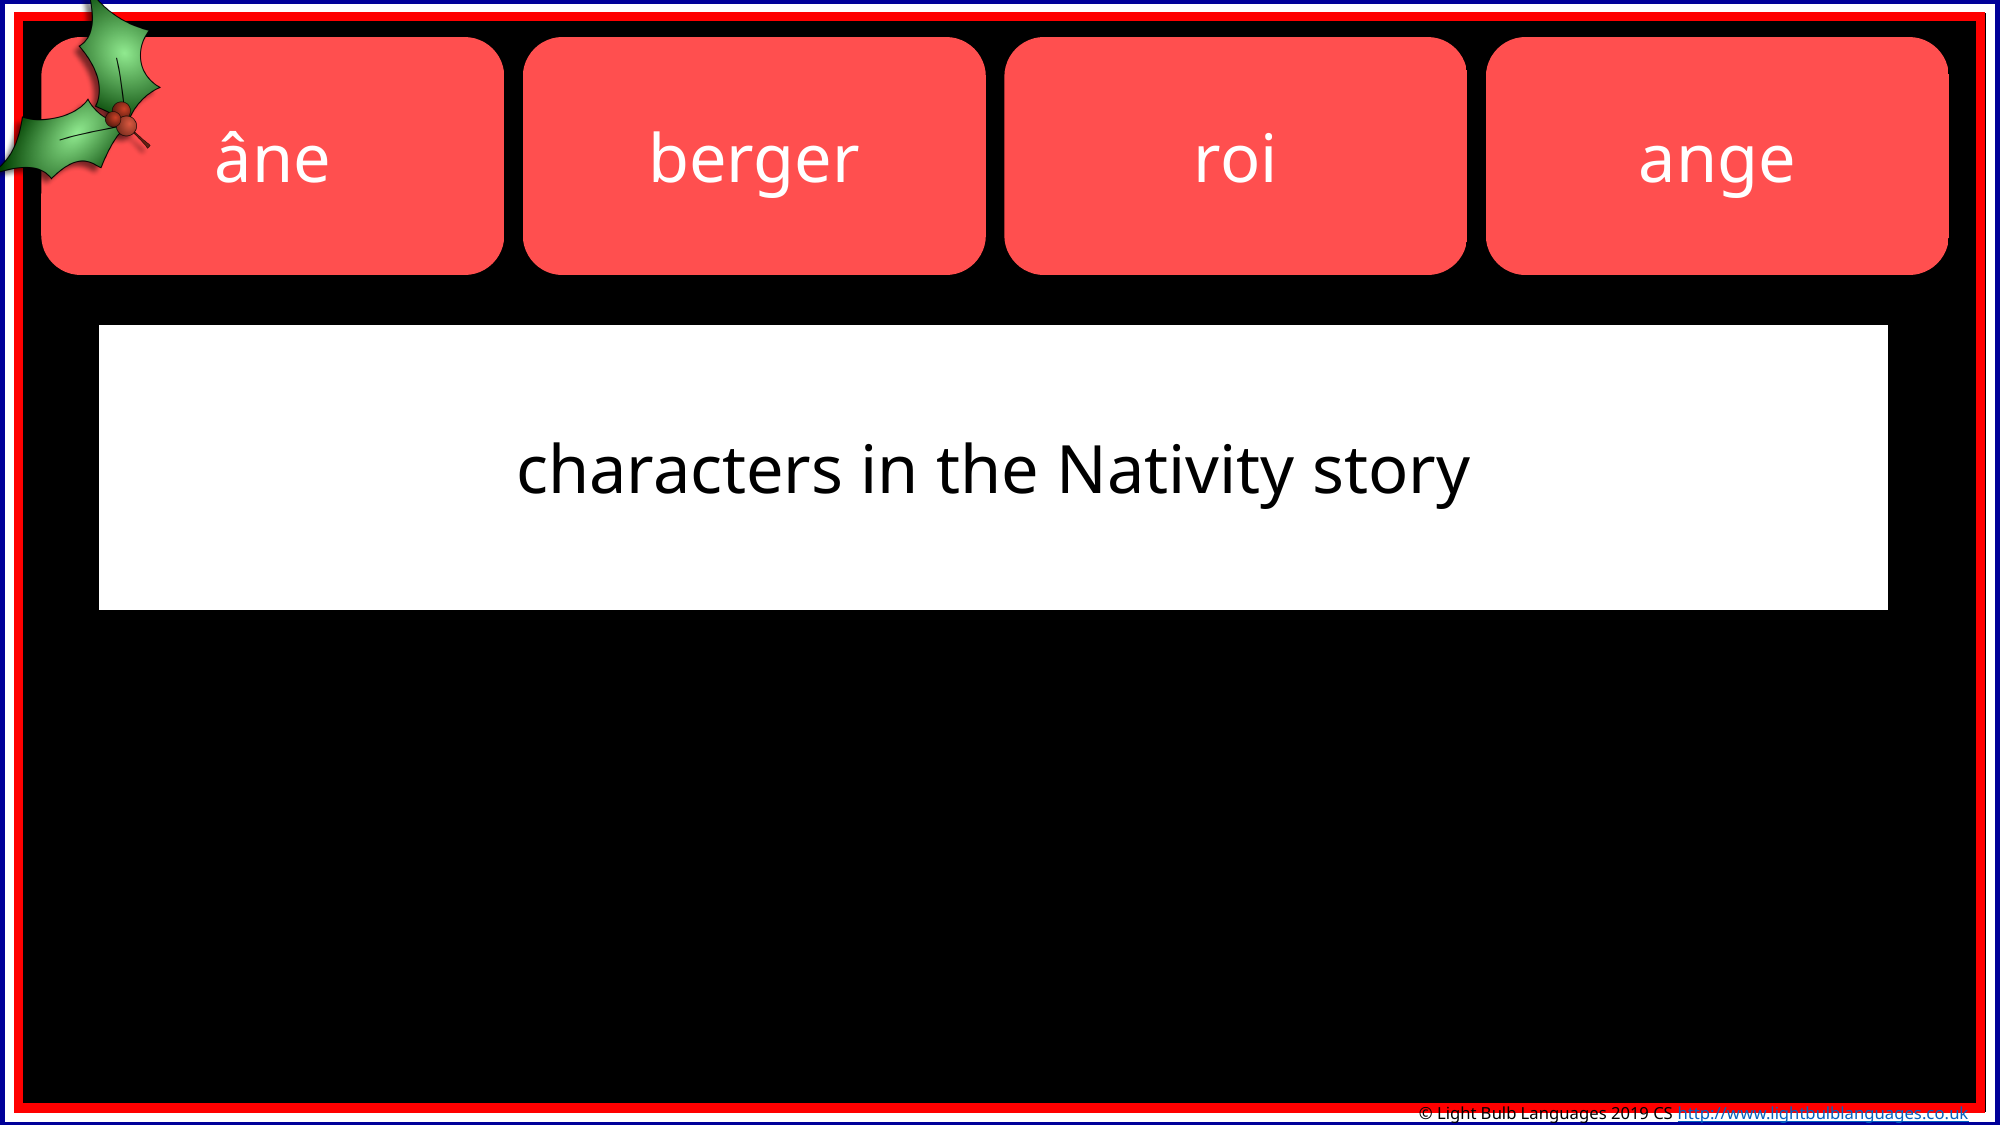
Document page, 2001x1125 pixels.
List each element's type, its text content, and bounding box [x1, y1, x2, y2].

text_box ange [1484, 35, 1950, 277]
text_box [17, 15, 1982, 1109]
text_box © Light Bulb Languages 2019 CS http://www.lightbulblanguages.co.uk [1404, 1095, 2000, 1125]
text_box [180, 8, 1992, 1095]
picture [0, 0, 180, 192]
text_box âne [40, 35, 506, 277]
text_box berger [521, 35, 987, 277]
text_box [0, 192, 1404, 1125]
text_box [180, 0, 2000, 1095]
text_box [9, 192, 1404, 1118]
text_box roi [1003, 35, 1469, 277]
text_box characters in the Nativity story [99, 325, 1888, 610]
